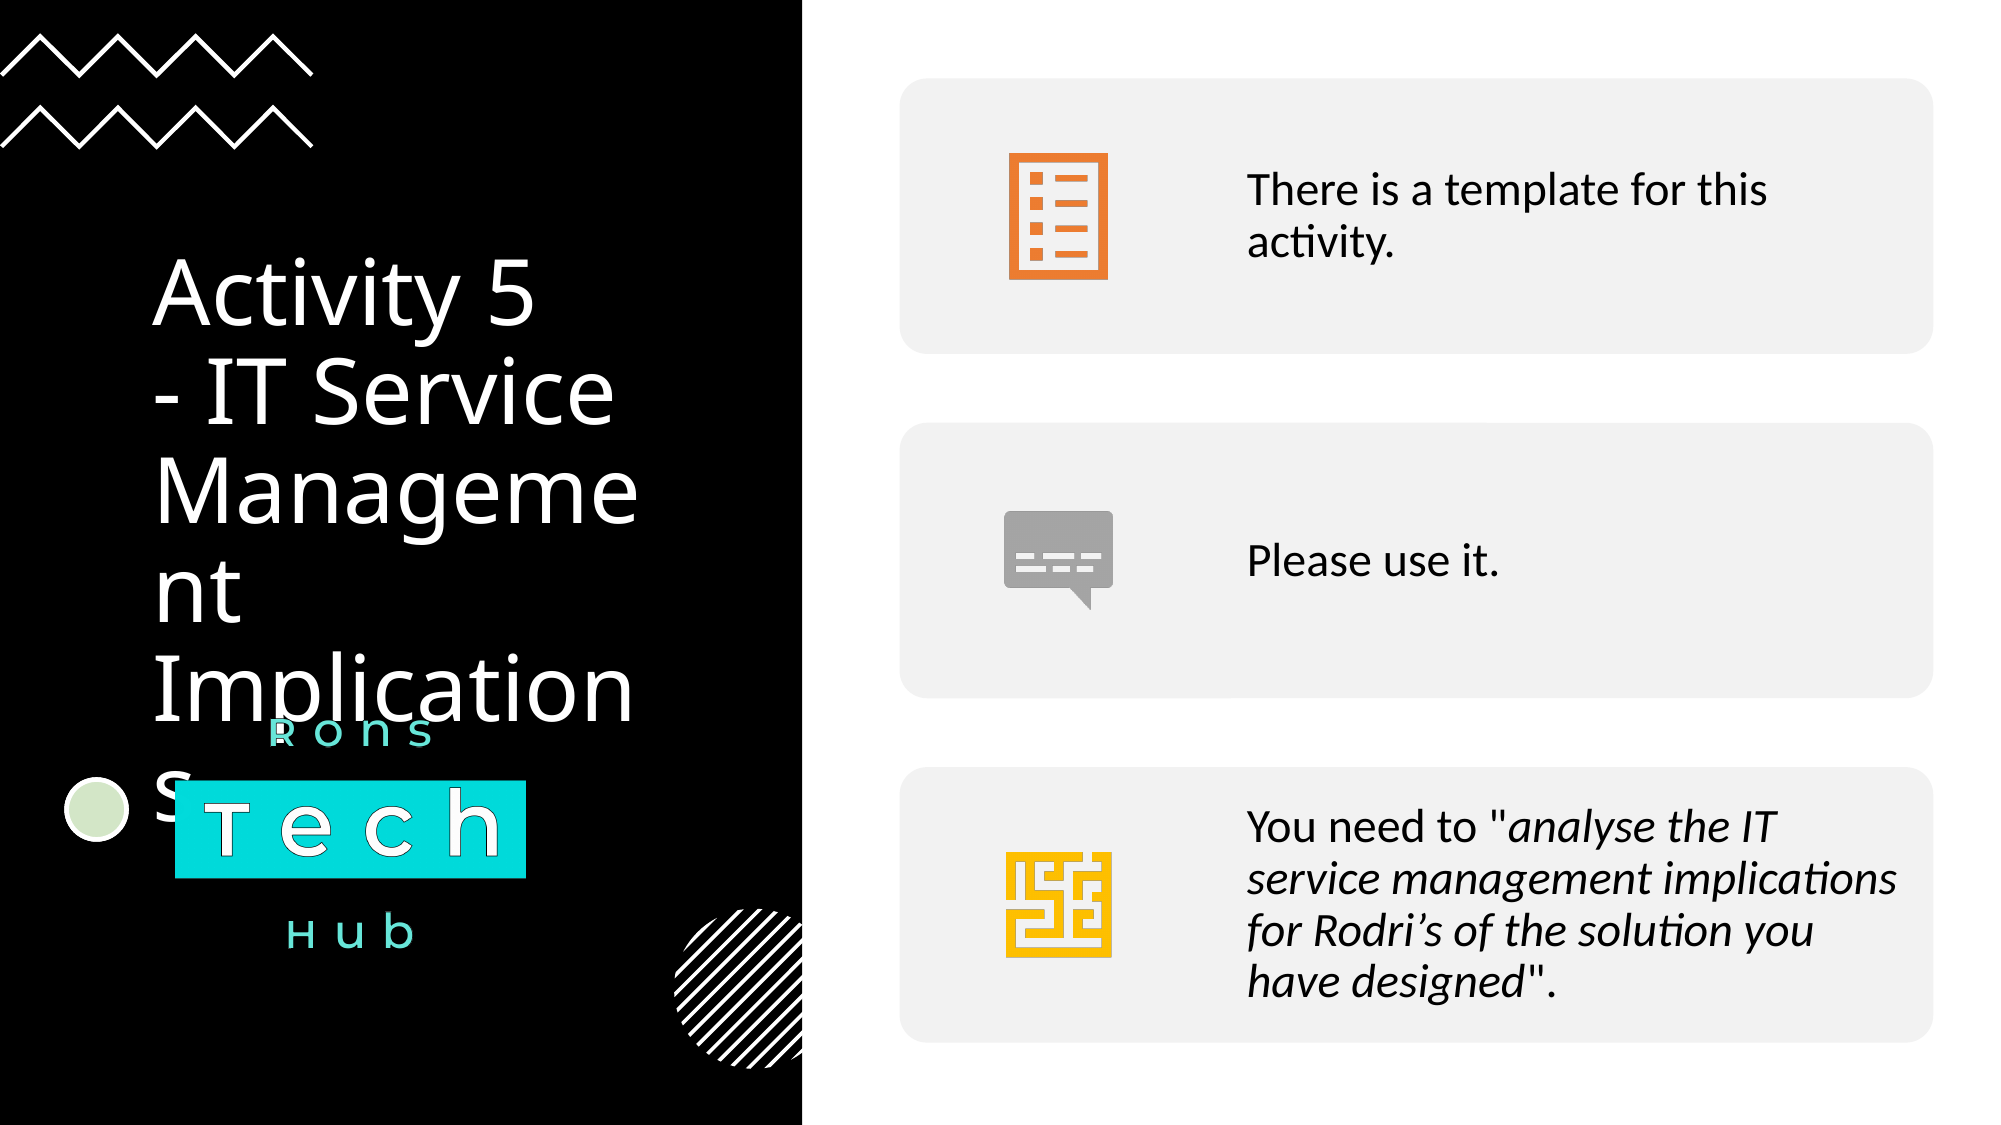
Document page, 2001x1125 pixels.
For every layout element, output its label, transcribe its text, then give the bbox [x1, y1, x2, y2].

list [899, 78, 1934, 1043]
picture [175, 650, 526, 1008]
text_box [65, 778, 128, 841]
text_box [0, 0, 803, 1125]
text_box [0, 33, 314, 150]
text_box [674, 908, 835, 1069]
text_box [803, 0, 2000, 1125]
title Activity 5 - IT Service Management Implications [137, 196, 663, 892]
